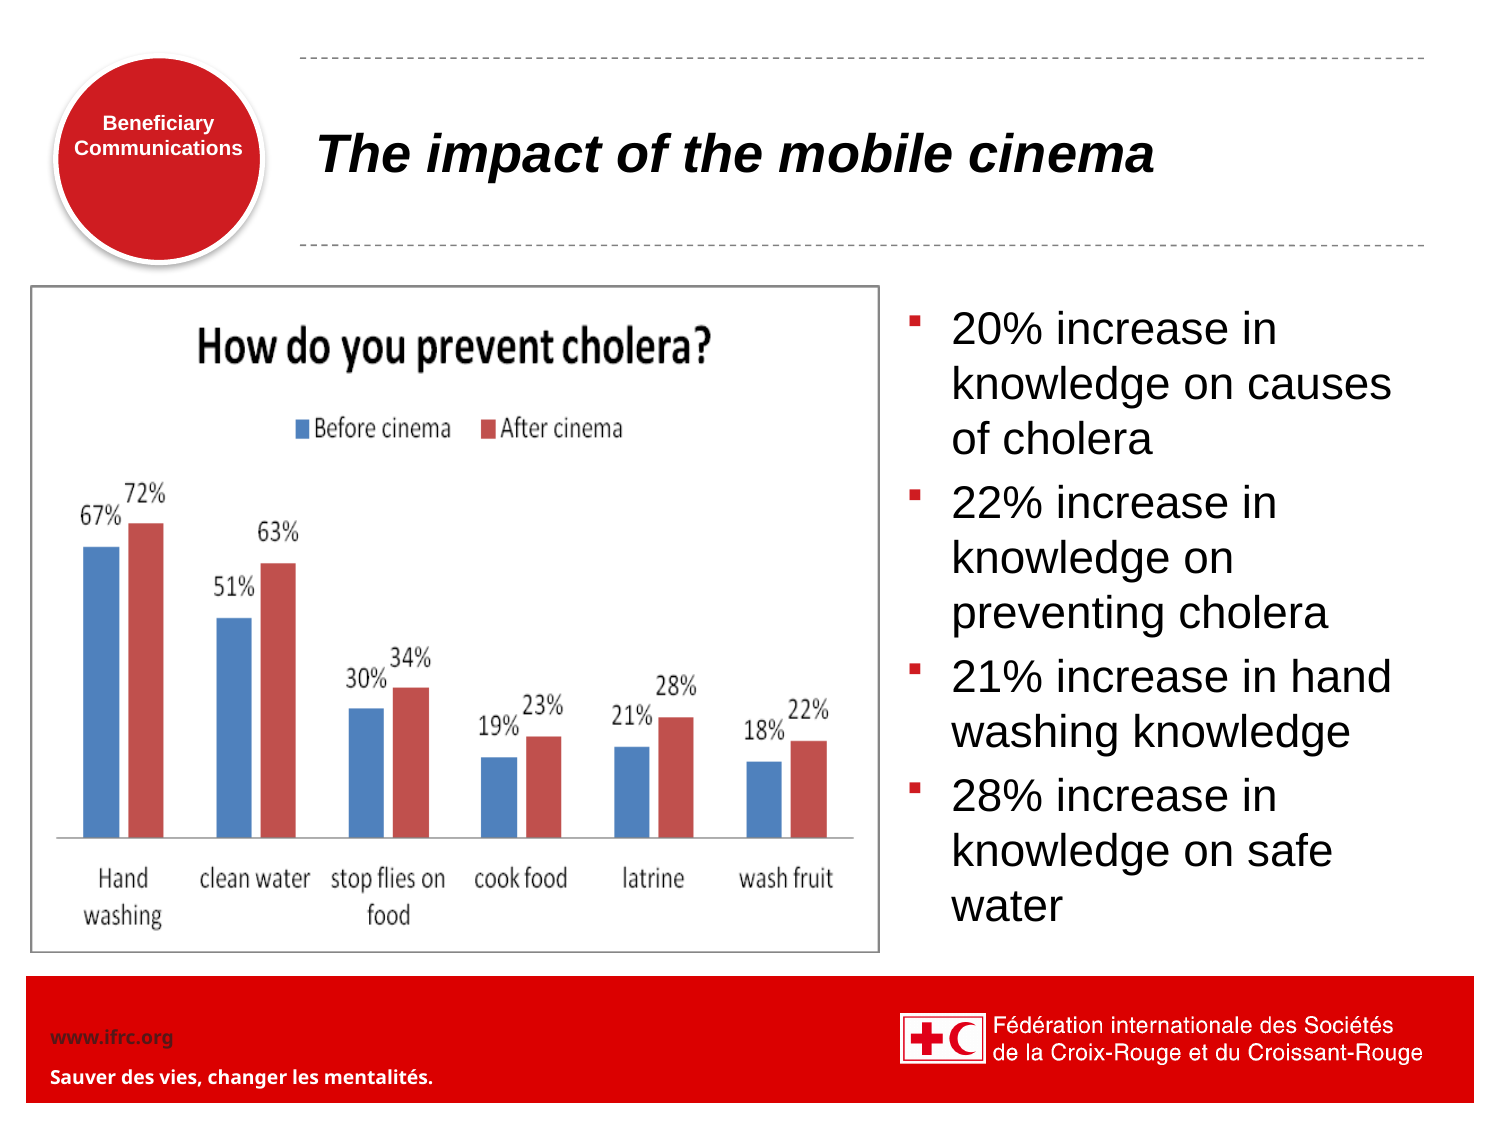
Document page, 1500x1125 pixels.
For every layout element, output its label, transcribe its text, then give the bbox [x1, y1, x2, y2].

picture [29, 284, 881, 953]
picture [900, 1013, 1422, 1065]
title The impact of the mobile cinema [299, 57, 1426, 246]
list 20% increase in knowledge on causes of cholera 22% increase in knowledge on preventing cholera 21% increase in hand washing knowledge 28% increase in knowledge on safe water [891, 290, 1459, 953]
